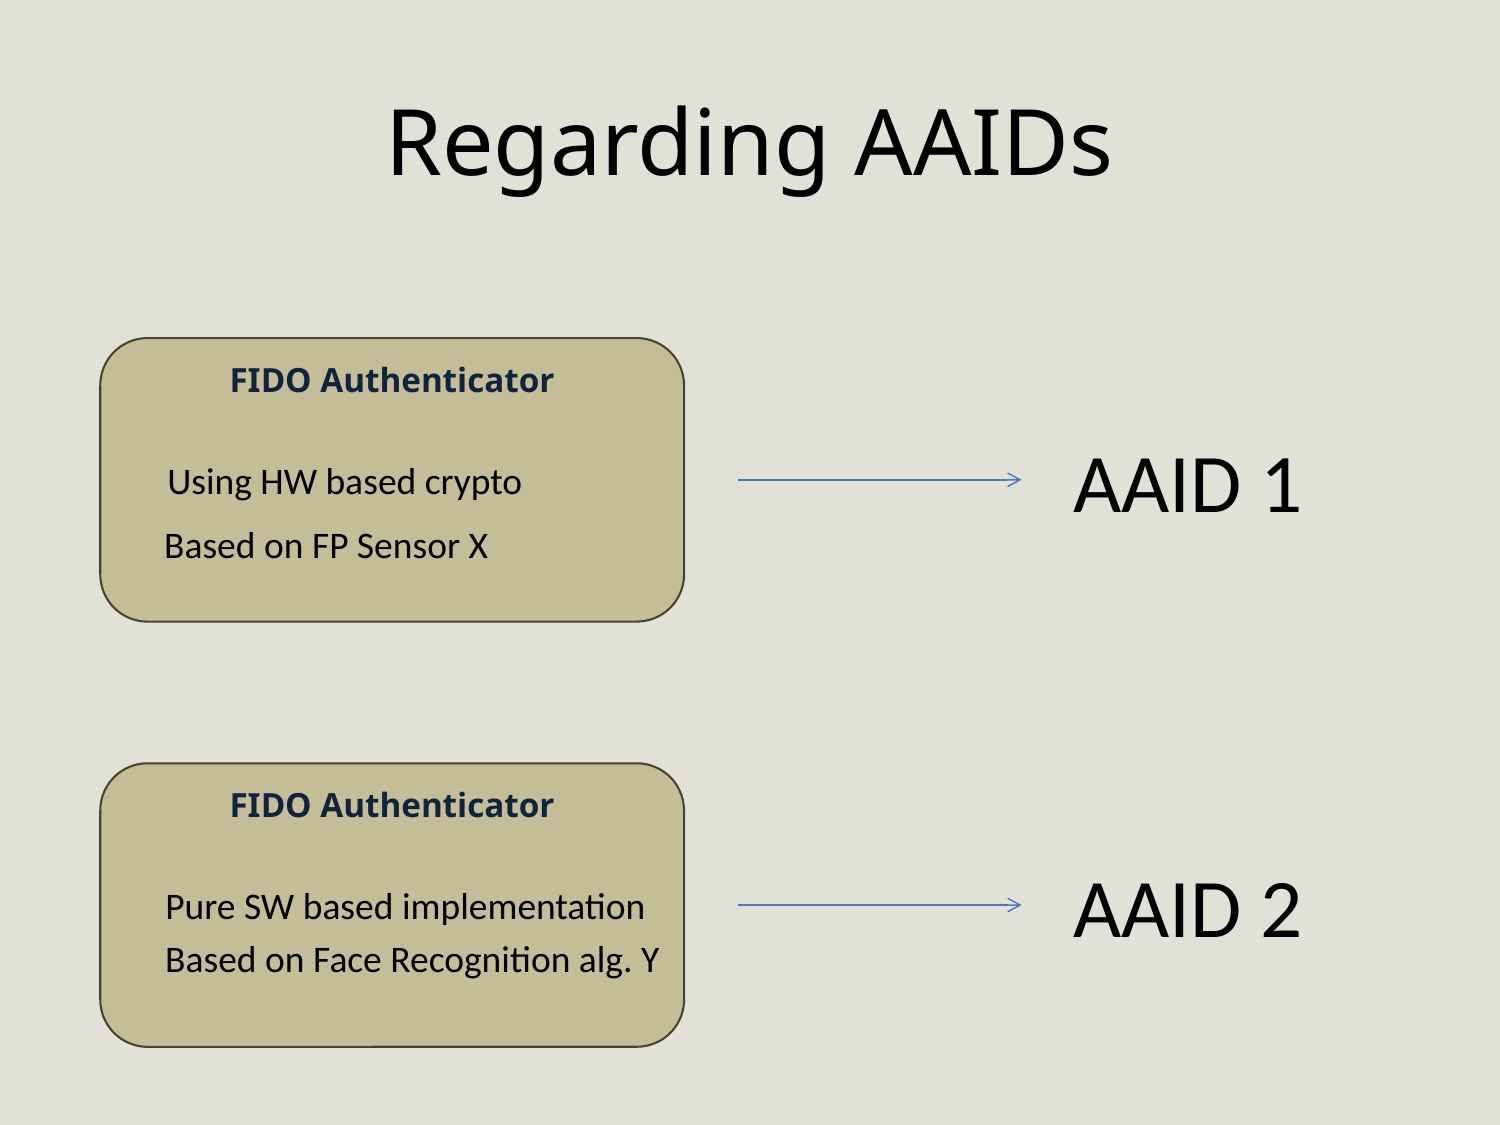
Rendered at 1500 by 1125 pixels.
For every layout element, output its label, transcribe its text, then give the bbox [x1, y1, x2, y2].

text_box Pure SW based implementation [150, 874, 661, 927]
text_box FIDO Authenticator [98, 335, 687, 624]
text_box FIDO Authenticator [98, 761, 687, 1049]
text_box AAID 1 [1058, 421, 1318, 537]
text_box Based on FP Sensor X [149, 513, 504, 574]
title Regarding AAIDs [75, 45, 1425, 233]
text_box Using HW based crypto [152, 449, 538, 510]
text_box Based on Face Recognition alg. Y [150, 927, 675, 987]
text_box AAID 2 [1058, 846, 1318, 962]
